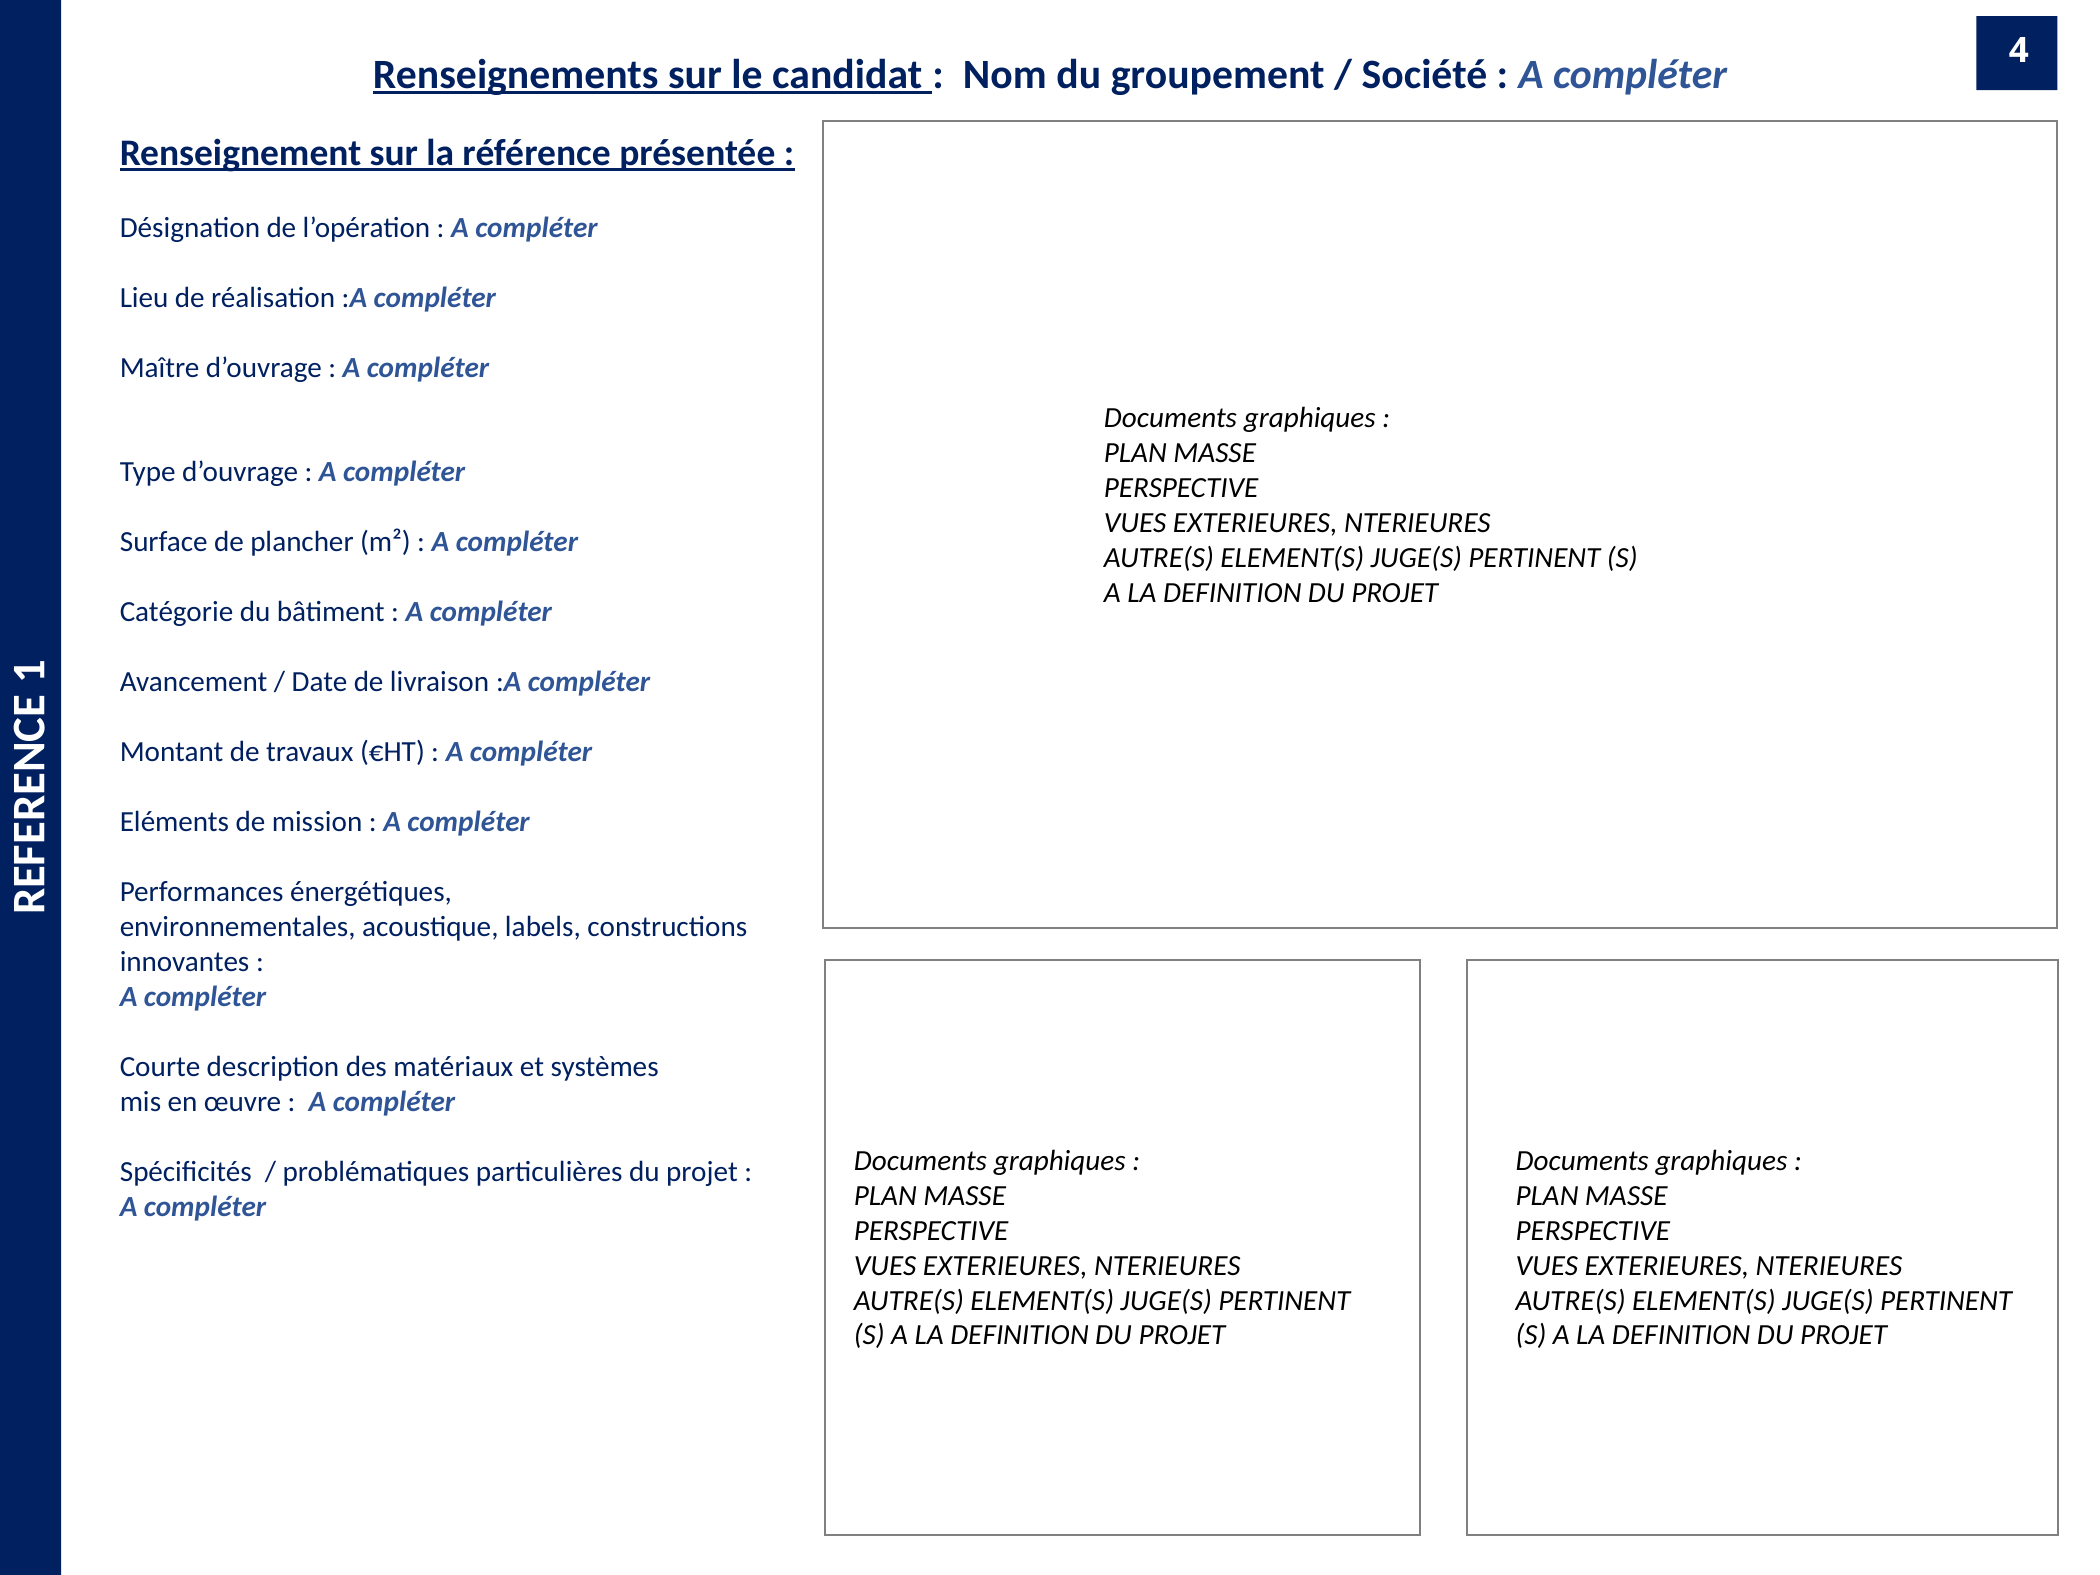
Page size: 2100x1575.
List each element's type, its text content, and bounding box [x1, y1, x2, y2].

text_box Renseignements sur le candidat : Nom du groupement / Société : A compléter [258, 39, 1842, 105]
text_box REFERENCE 1 [0, 0, 62, 1575]
text_box [824, 959, 1421, 1536]
text_box Renseignement sur la référence présentée : Désignation de l’opération : A compléter Lieu de réalisation :A compléter Maître d’ouvrage : A compléter Type d’ouvrage : A compléter Surface de plancher (m²) : A compléter Catégorie du bâtiment : A compléter Avancement / Date de livraison :A compléter Montant de travaux (€HT) : A compléter Eléments de mission : A compléter Performances énergétiques, environnementales, acoustique, labels, constructions innovantes : A compléter Courte description des matériaux et systèmes mis en œuvre : A compléter Spécificités / problématiques particulières du projet : A compléter [105, 120, 825, 1300]
text_box [1466, 959, 2059, 1536]
text_box [825, 120, 2058, 929]
text_box Documents graphiques : PLAN MASSE PERSPECTIVE VUES EXTERIEURES, NTERIEURES AUTRE(S) ELEMENT(S) JUGE(S) PERTINENT (S) A LA DEFINITION DU PROJET [1500, 1133, 2058, 1359]
text_box Documents graphiques : PLAN MASSE PERSPECTIVE VUES EXTERIEURES, NTERIEURES AUTRE(S) ELEMENT(S) JUGE(S) PERTINENT (S) A LA DEFINITION DU PROJET [1089, 391, 1673, 616]
slide_number 4 [1962, 12, 2044, 91]
text_box Documents graphiques : PLAN MASSE PERSPECTIVE VUES EXTERIEURES, NTERIEURES AUTRE(S) ELEMENT(S) JUGE(S) PERTINENT (S) A LA DEFINITION DU PROJET [839, 1133, 1396, 1359]
text_box [2044, 15, 2058, 91]
